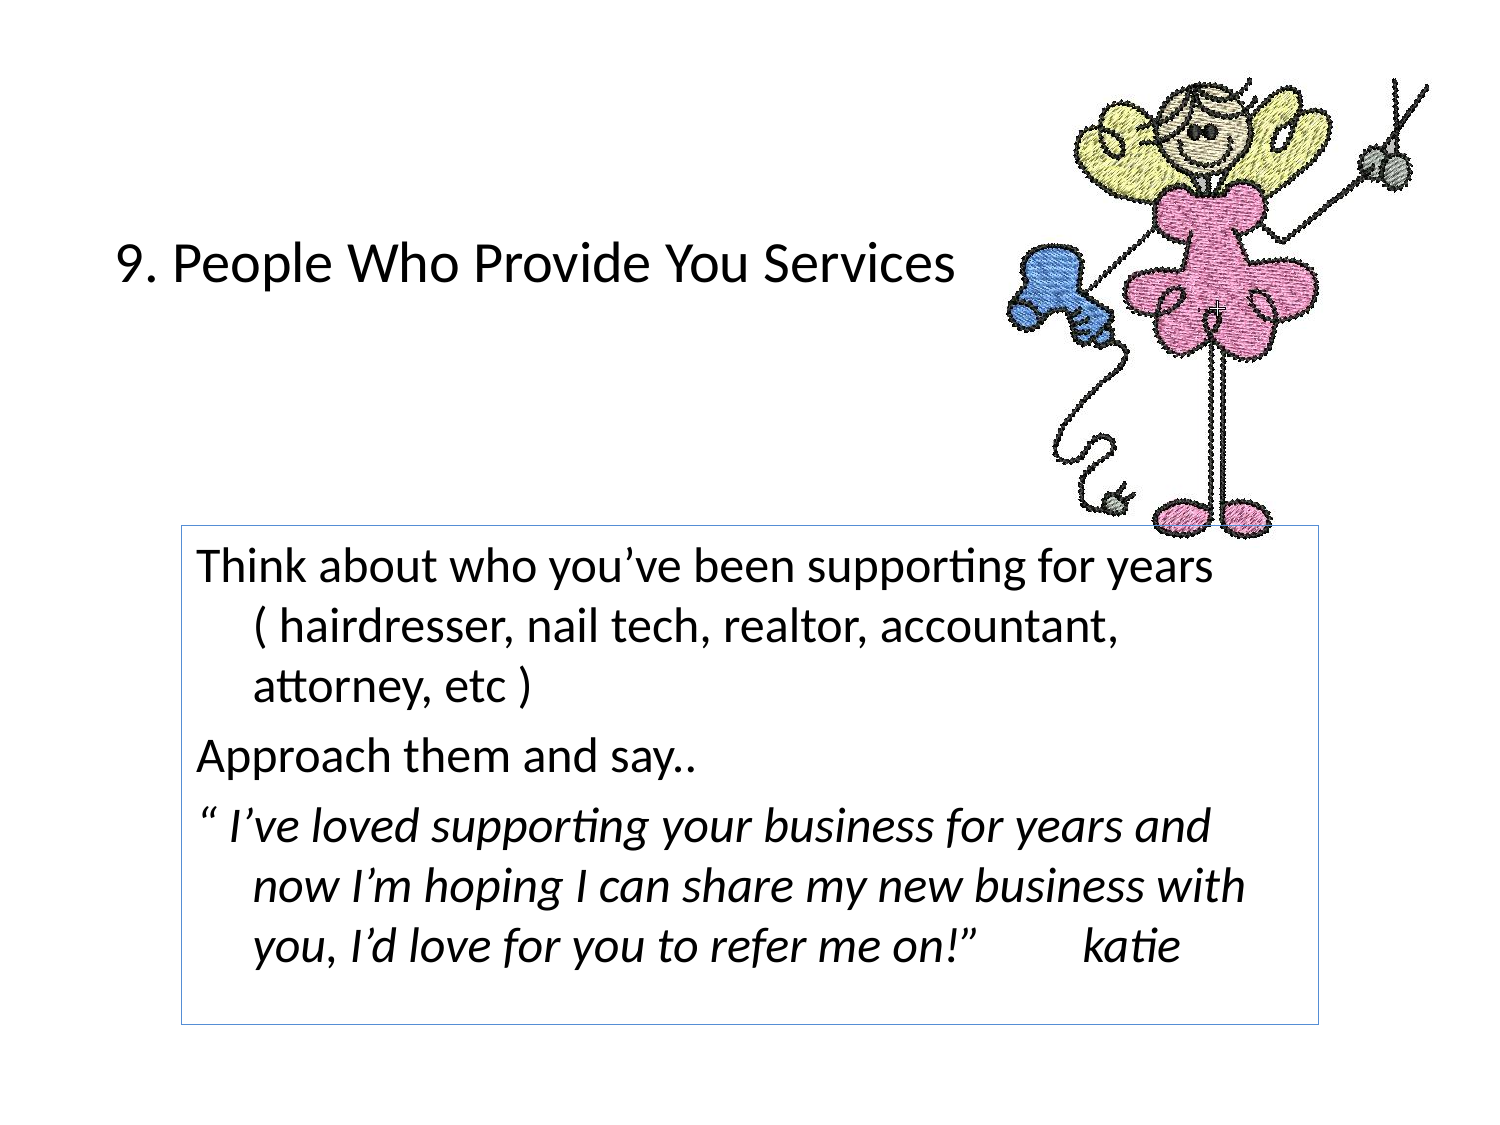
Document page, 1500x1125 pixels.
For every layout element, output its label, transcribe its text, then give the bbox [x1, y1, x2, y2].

list Think about who you’ve been supporting for years ( hairdresser, nail tech, realtor, accountant, attorney, etc ) Approach them and say.. “ I’ve loved supporting your business for years and now I’m hoping I can share my new business with you, I’d love for you to refer me on!” katie [181, 525, 1319, 1025]
title 9. People Who Provide You Services [99, 187, 957, 330]
picture [962, 62, 1463, 563]
